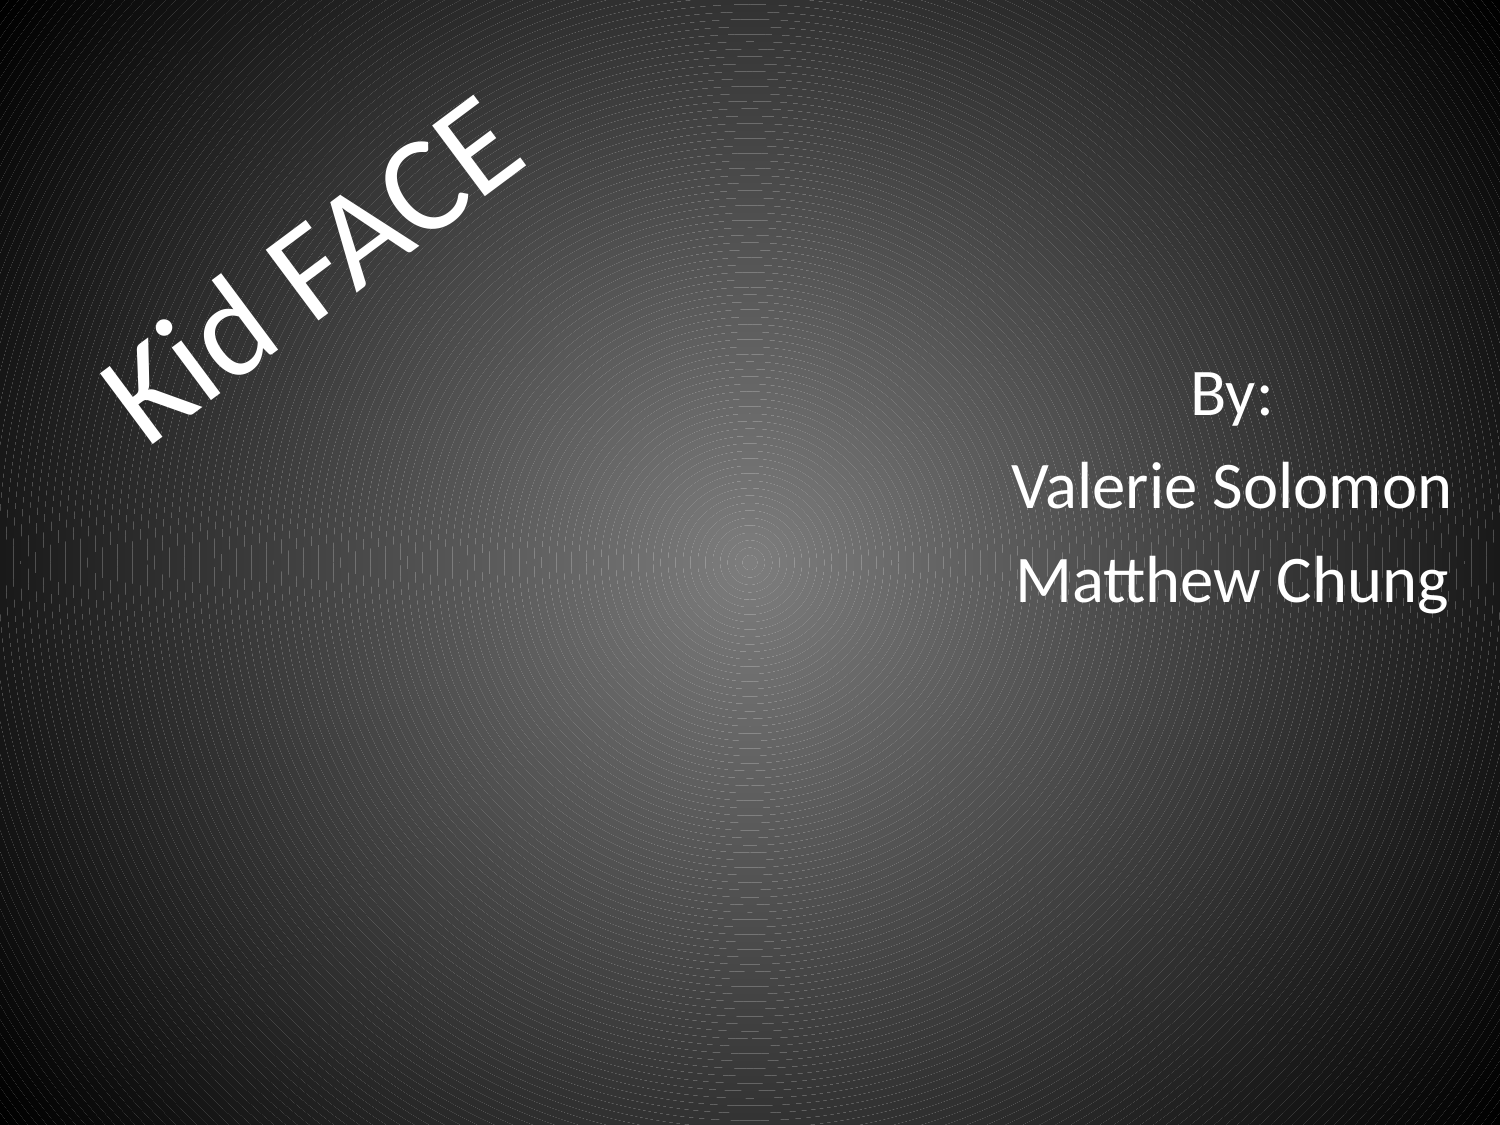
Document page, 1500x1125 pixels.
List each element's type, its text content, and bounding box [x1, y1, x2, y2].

title Kid FACE [0, 0, 914, 692]
subtitle By: Valerie Solomon Matthew Chung [707, 341, 1500, 629]
